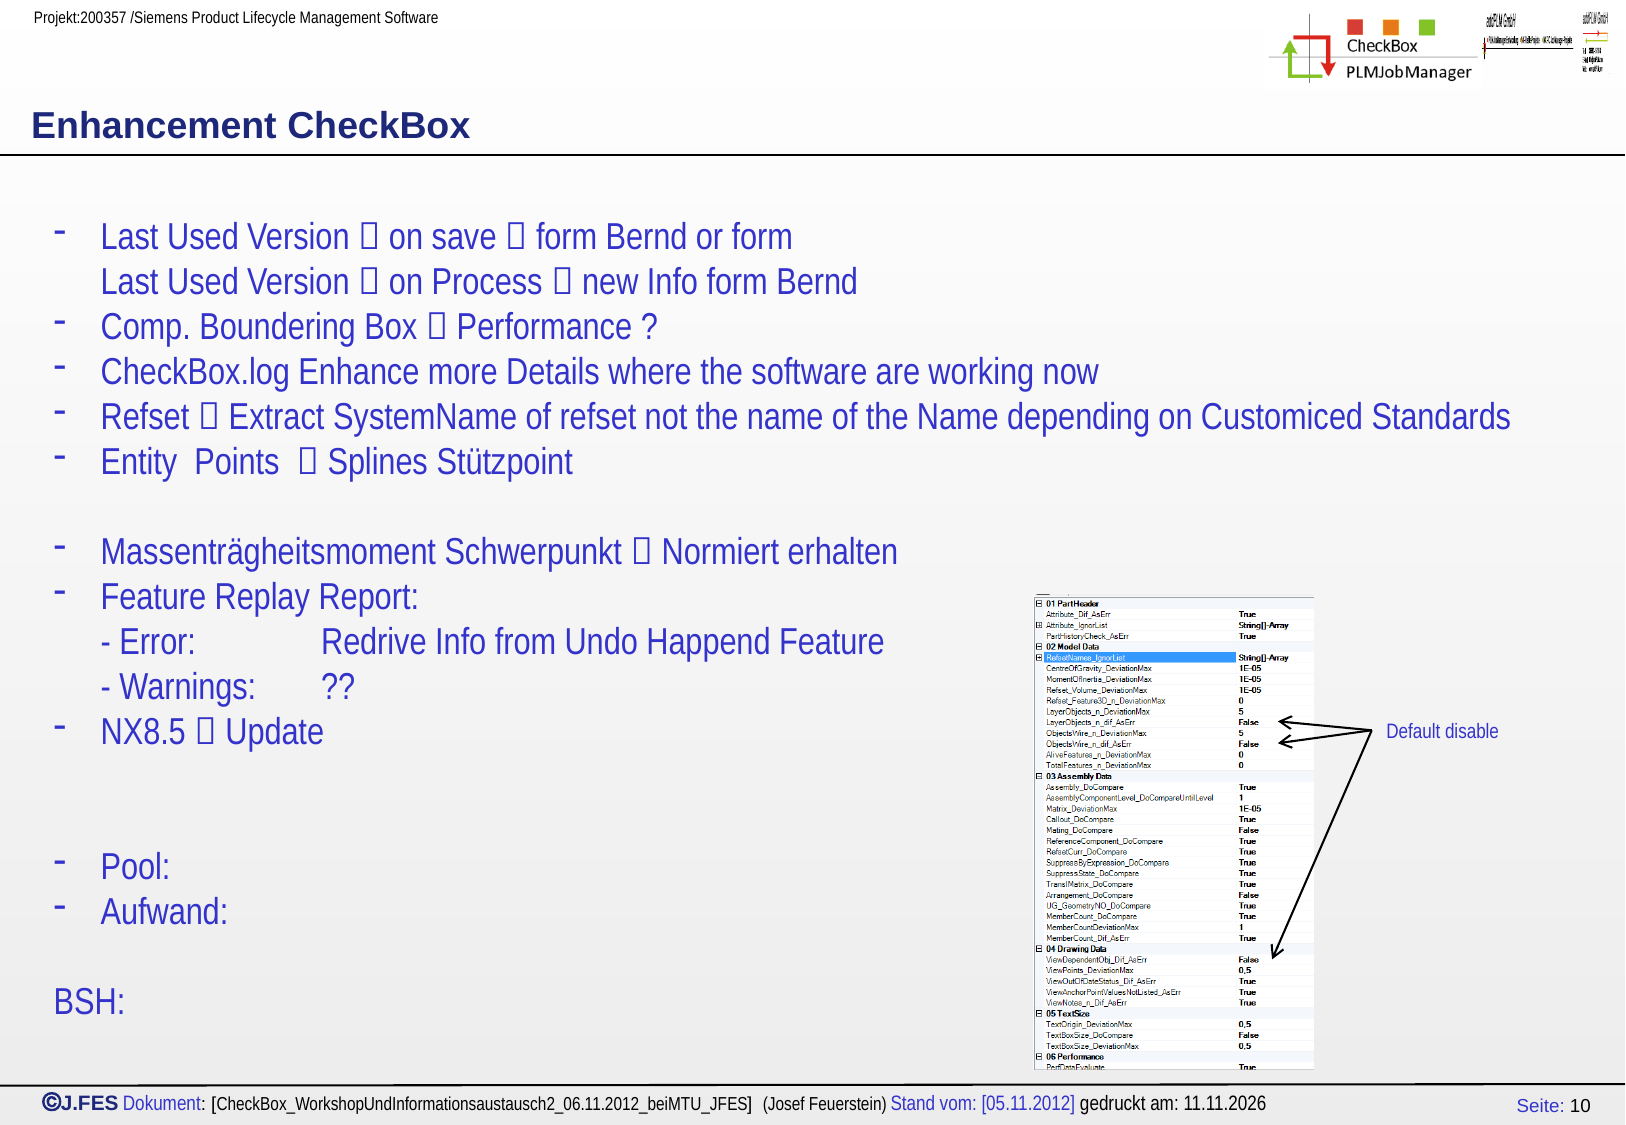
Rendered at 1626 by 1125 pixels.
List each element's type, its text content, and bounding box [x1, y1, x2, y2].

picture [1033, 594, 1314, 1071]
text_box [1271, 730, 1372, 960]
text_box Last Used Version  on save  form Bernd or form Last Used Version  on Process  new Info form Bernd Comp. Boundering Box  Performance ? CheckBox.log Enhance more Details where the software are working now Refset  Extract SystemName of refset not the name of the Name depending on Customiced Standards Entity Points  Splines Stützpoint Massenträgheitsmoment Schwerpunkt  Normiert erhalten Feature Replay Report: - Error: Redrive Info from Undo Happend Feature - Warnings: ?? NX8.5  Update Pool: Aufwand: BSH: [38, 204, 1552, 1030]
text_box Default disable [1371, 710, 1588, 751]
title Enhancement CheckBox [30, 73, 1600, 148]
picture [1263, 10, 1482, 73]
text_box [1277, 721, 1372, 729]
